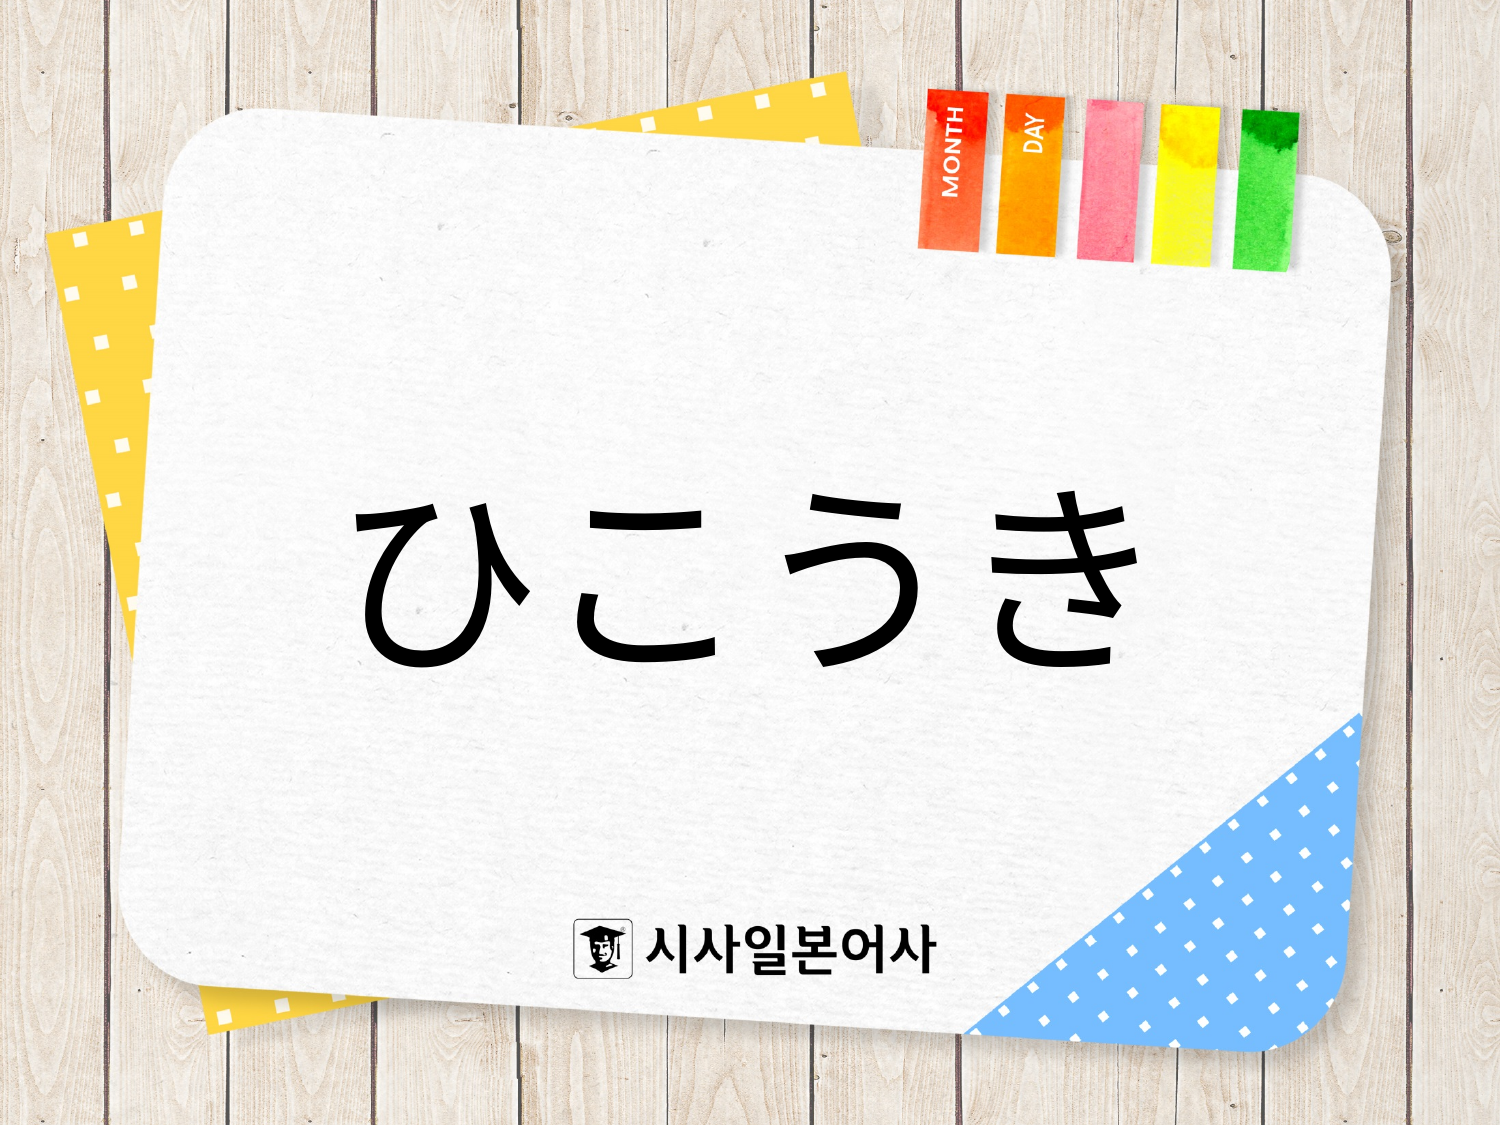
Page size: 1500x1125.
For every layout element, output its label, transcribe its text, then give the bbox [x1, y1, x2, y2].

title ひこうき [75, 338, 1425, 811]
picture [0, 0, 1500, 1125]
